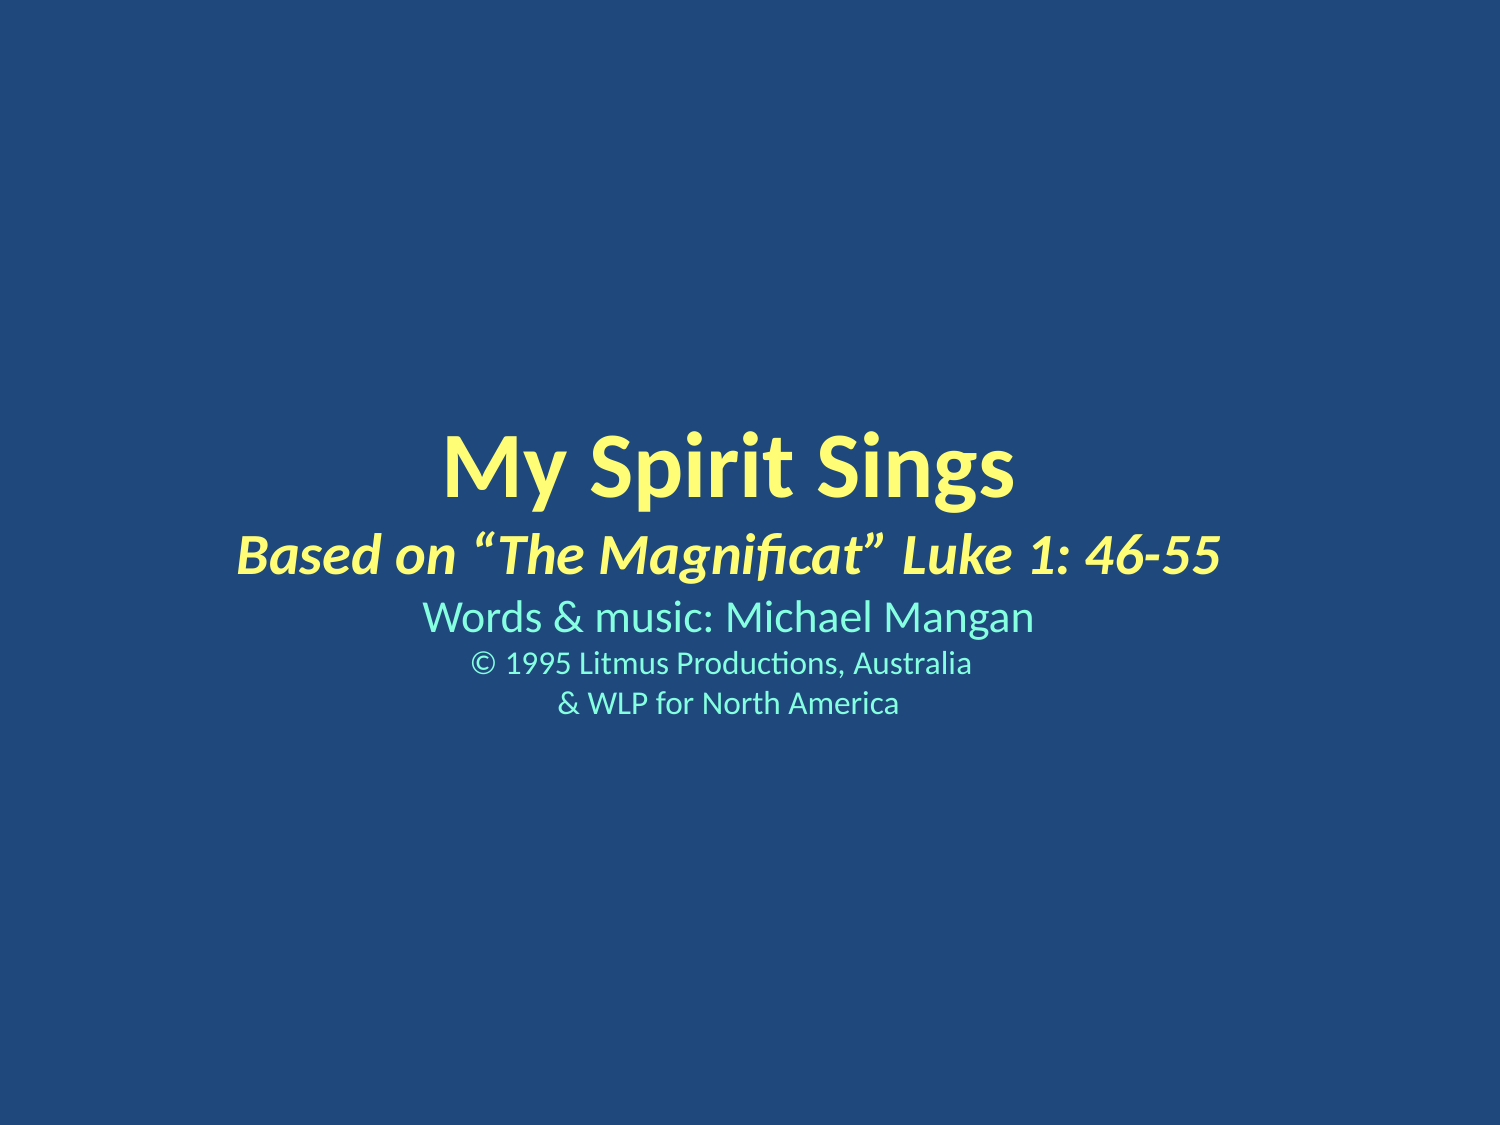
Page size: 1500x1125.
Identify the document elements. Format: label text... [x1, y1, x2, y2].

text_box My Spirit Sings Based on “The Magnificat” Luke 1: 46-55 Words & music: Michael Mangan © 1995 Litmus Productions, Australia & WLP for North America [41, 403, 1417, 722]
